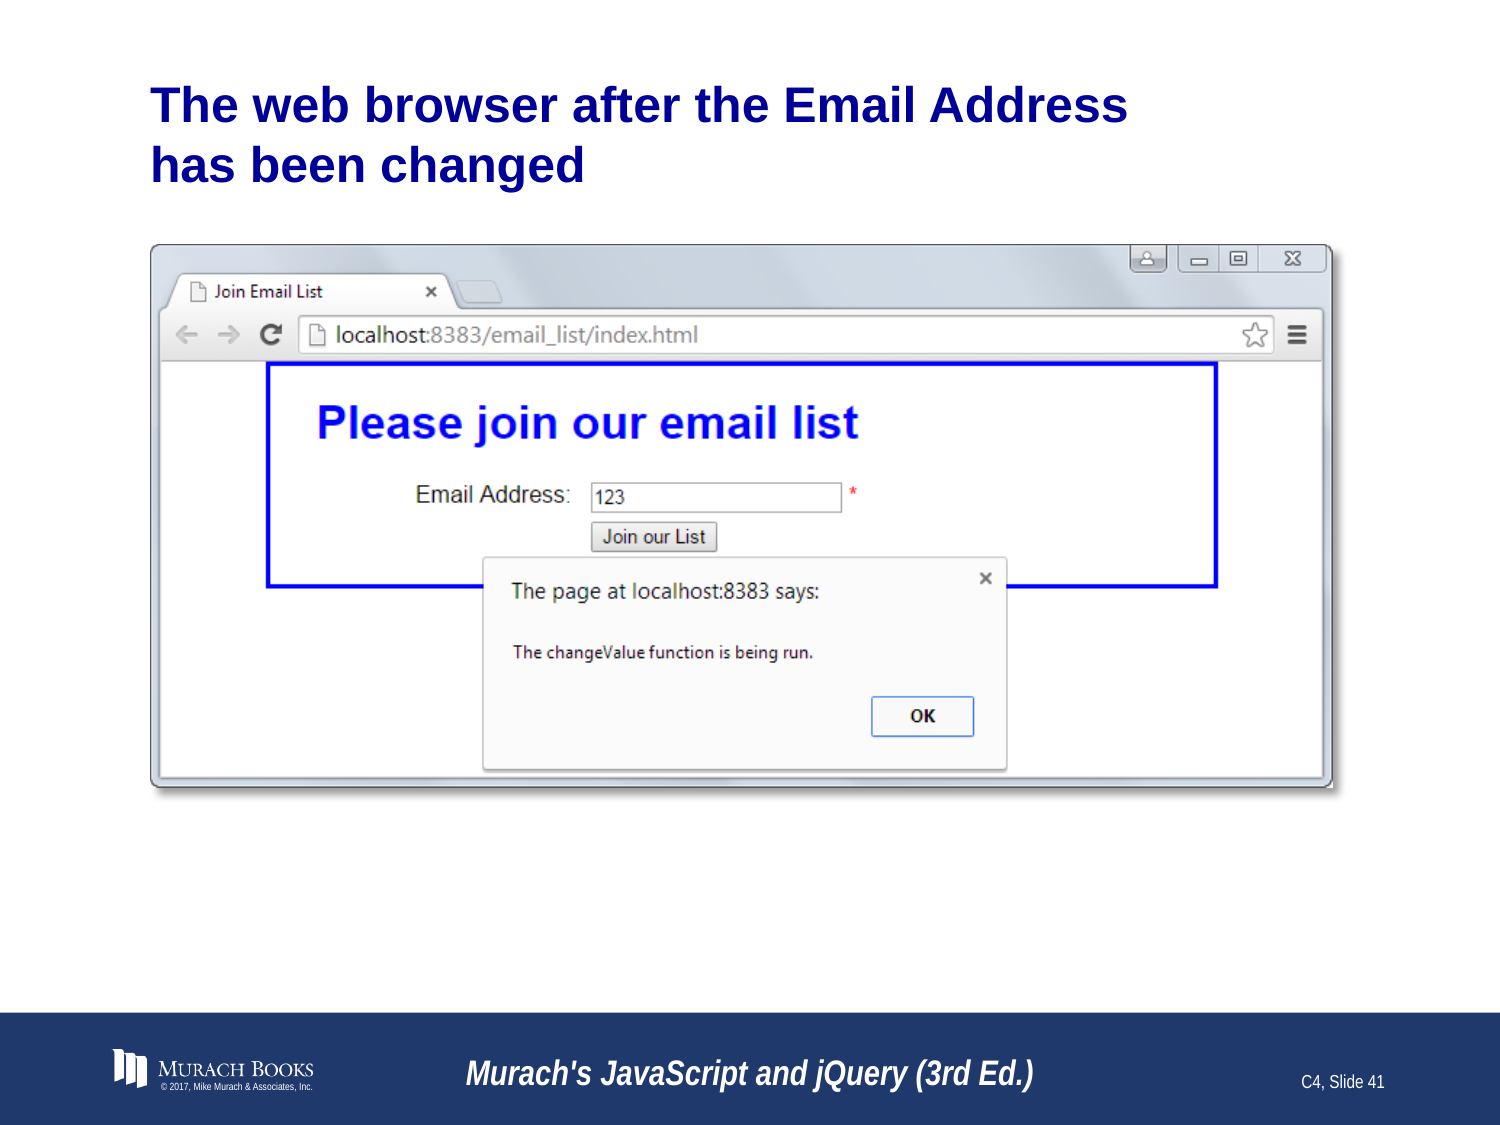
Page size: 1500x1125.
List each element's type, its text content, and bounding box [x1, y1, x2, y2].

picture [149, 244, 1333, 788]
slide_number Murach's JavaScript and jQuery (3rd Ed.) [463, 1025, 1050, 1100]
footer © 2017, Mike Murach & Associates, Inc. [12, 1025, 463, 1100]
title The web browser after the Email Address has been changed [150, 102, 1350, 164]
slide_number C4, Slide 41 [1087, 1025, 1400, 1100]
